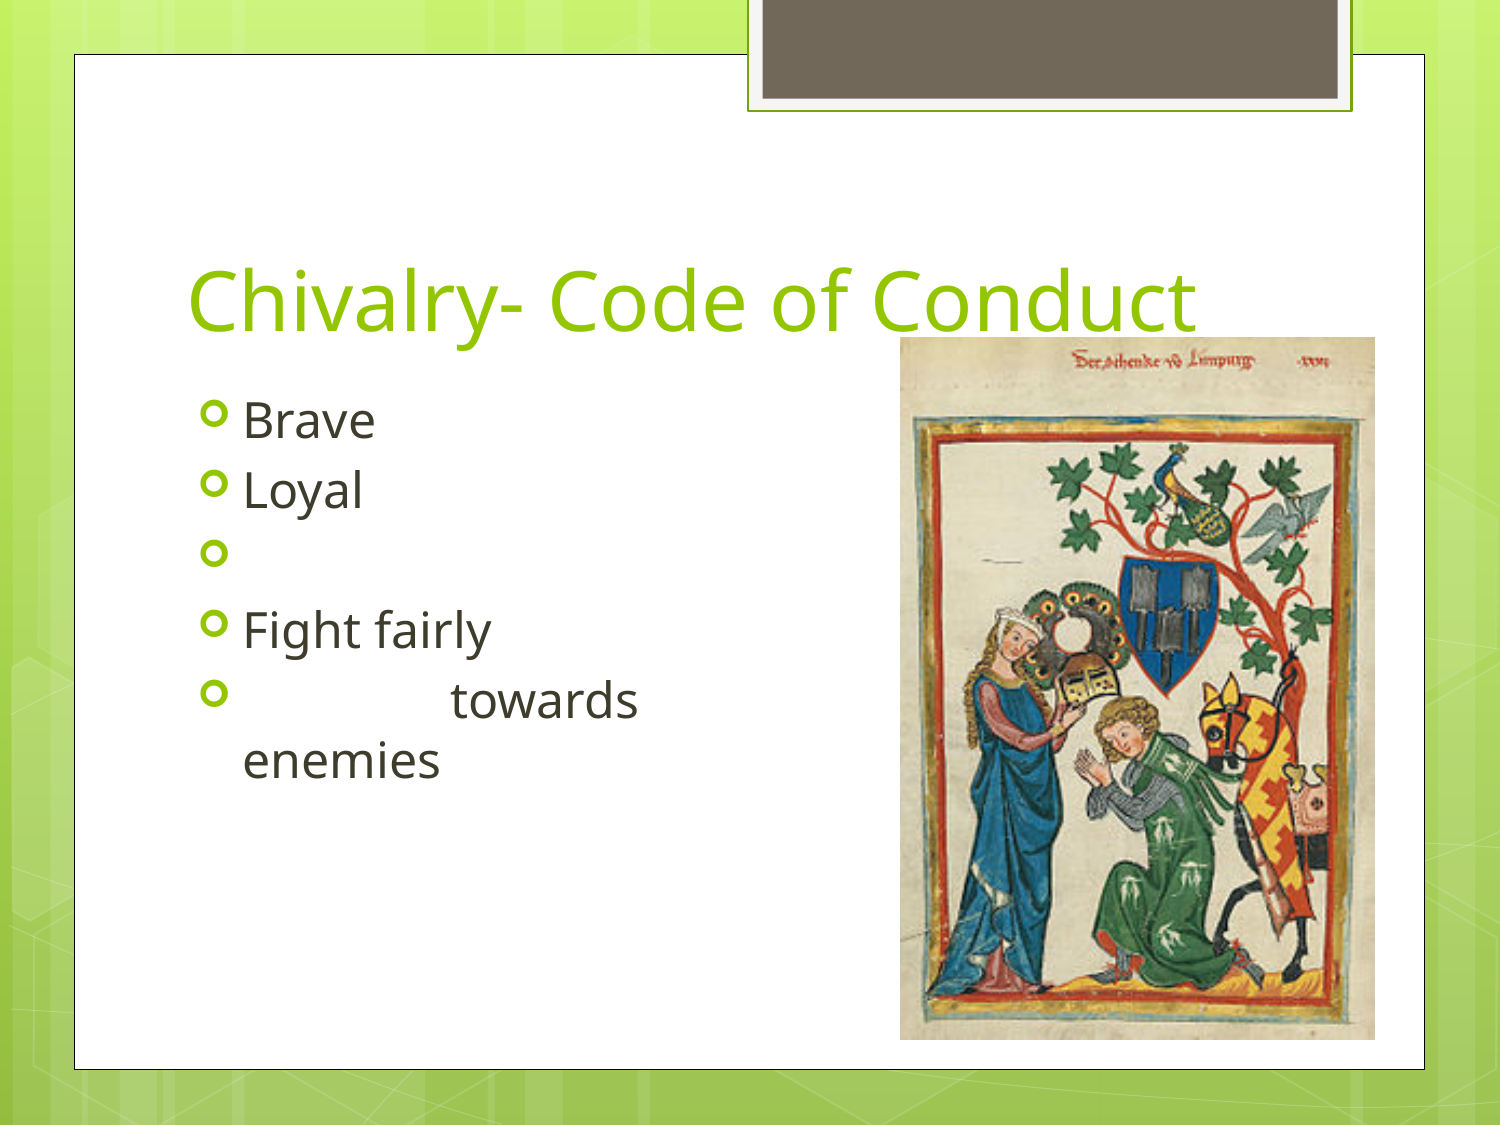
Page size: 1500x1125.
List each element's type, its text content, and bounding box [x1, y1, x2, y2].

list Brave Loyal Fight fairly towards enemies [171, 381, 763, 957]
title Chivalry- Code of Conduct [171, 168, 1324, 357]
picture [899, 337, 1376, 1040]
